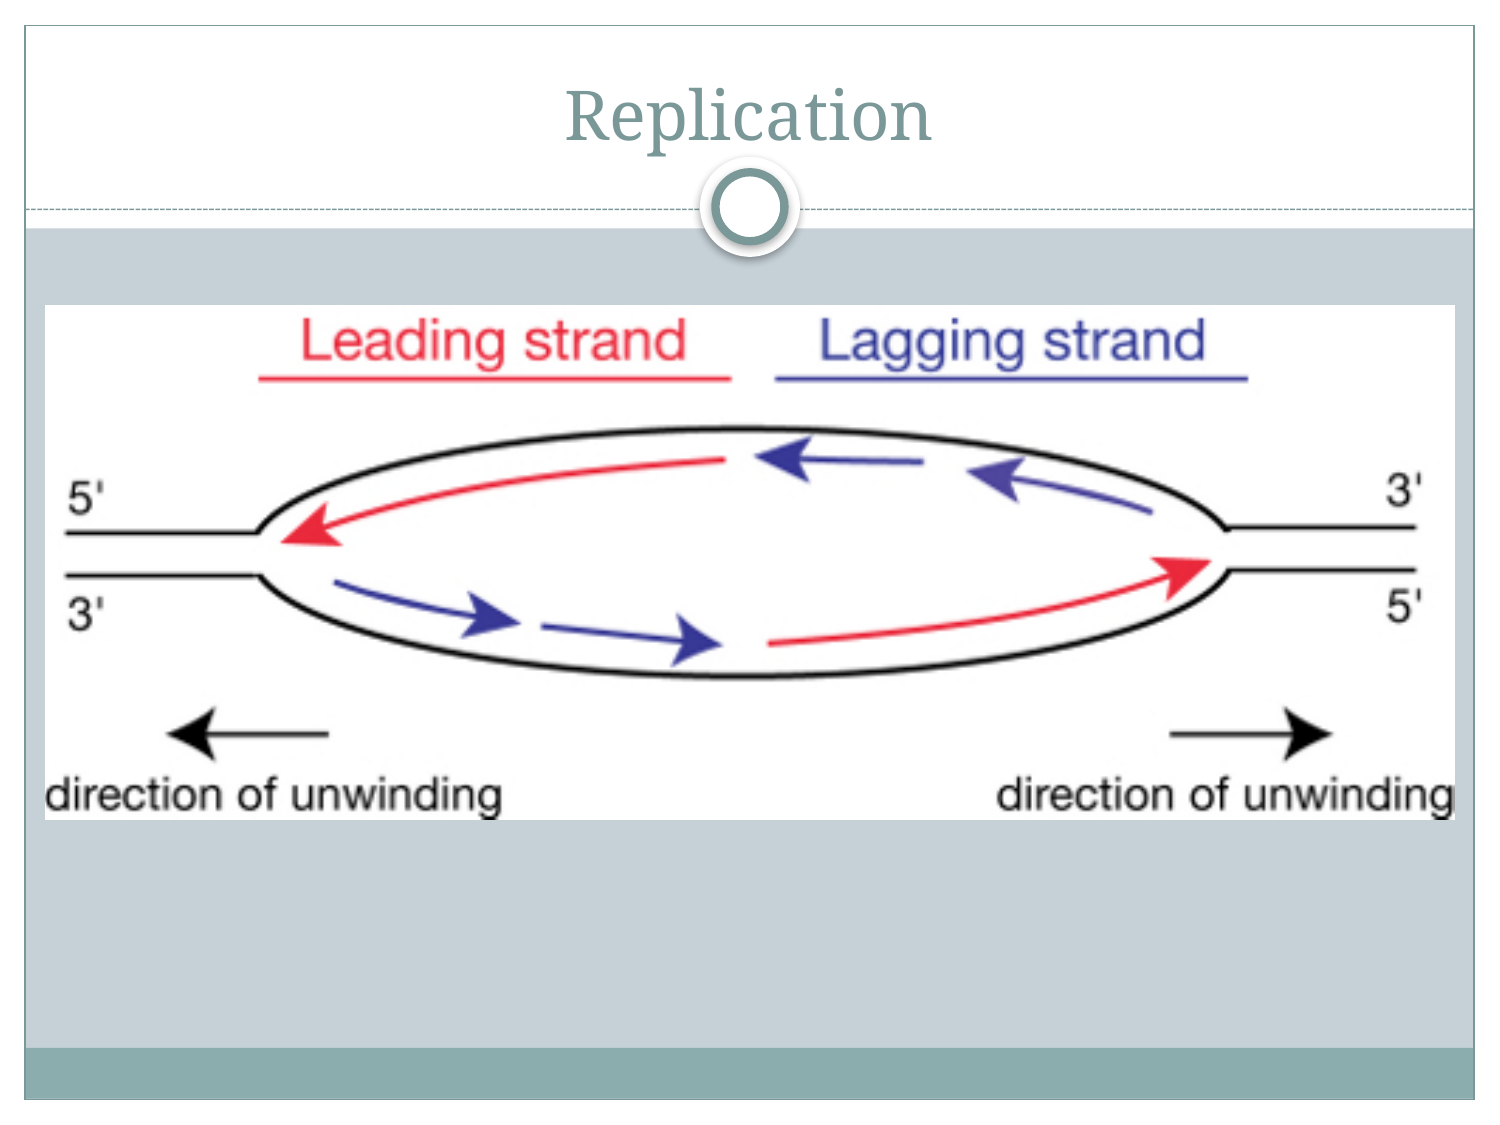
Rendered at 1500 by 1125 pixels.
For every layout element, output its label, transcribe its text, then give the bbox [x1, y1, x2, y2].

picture [44, 304, 1455, 821]
title Replication [49, 37, 1450, 162]
